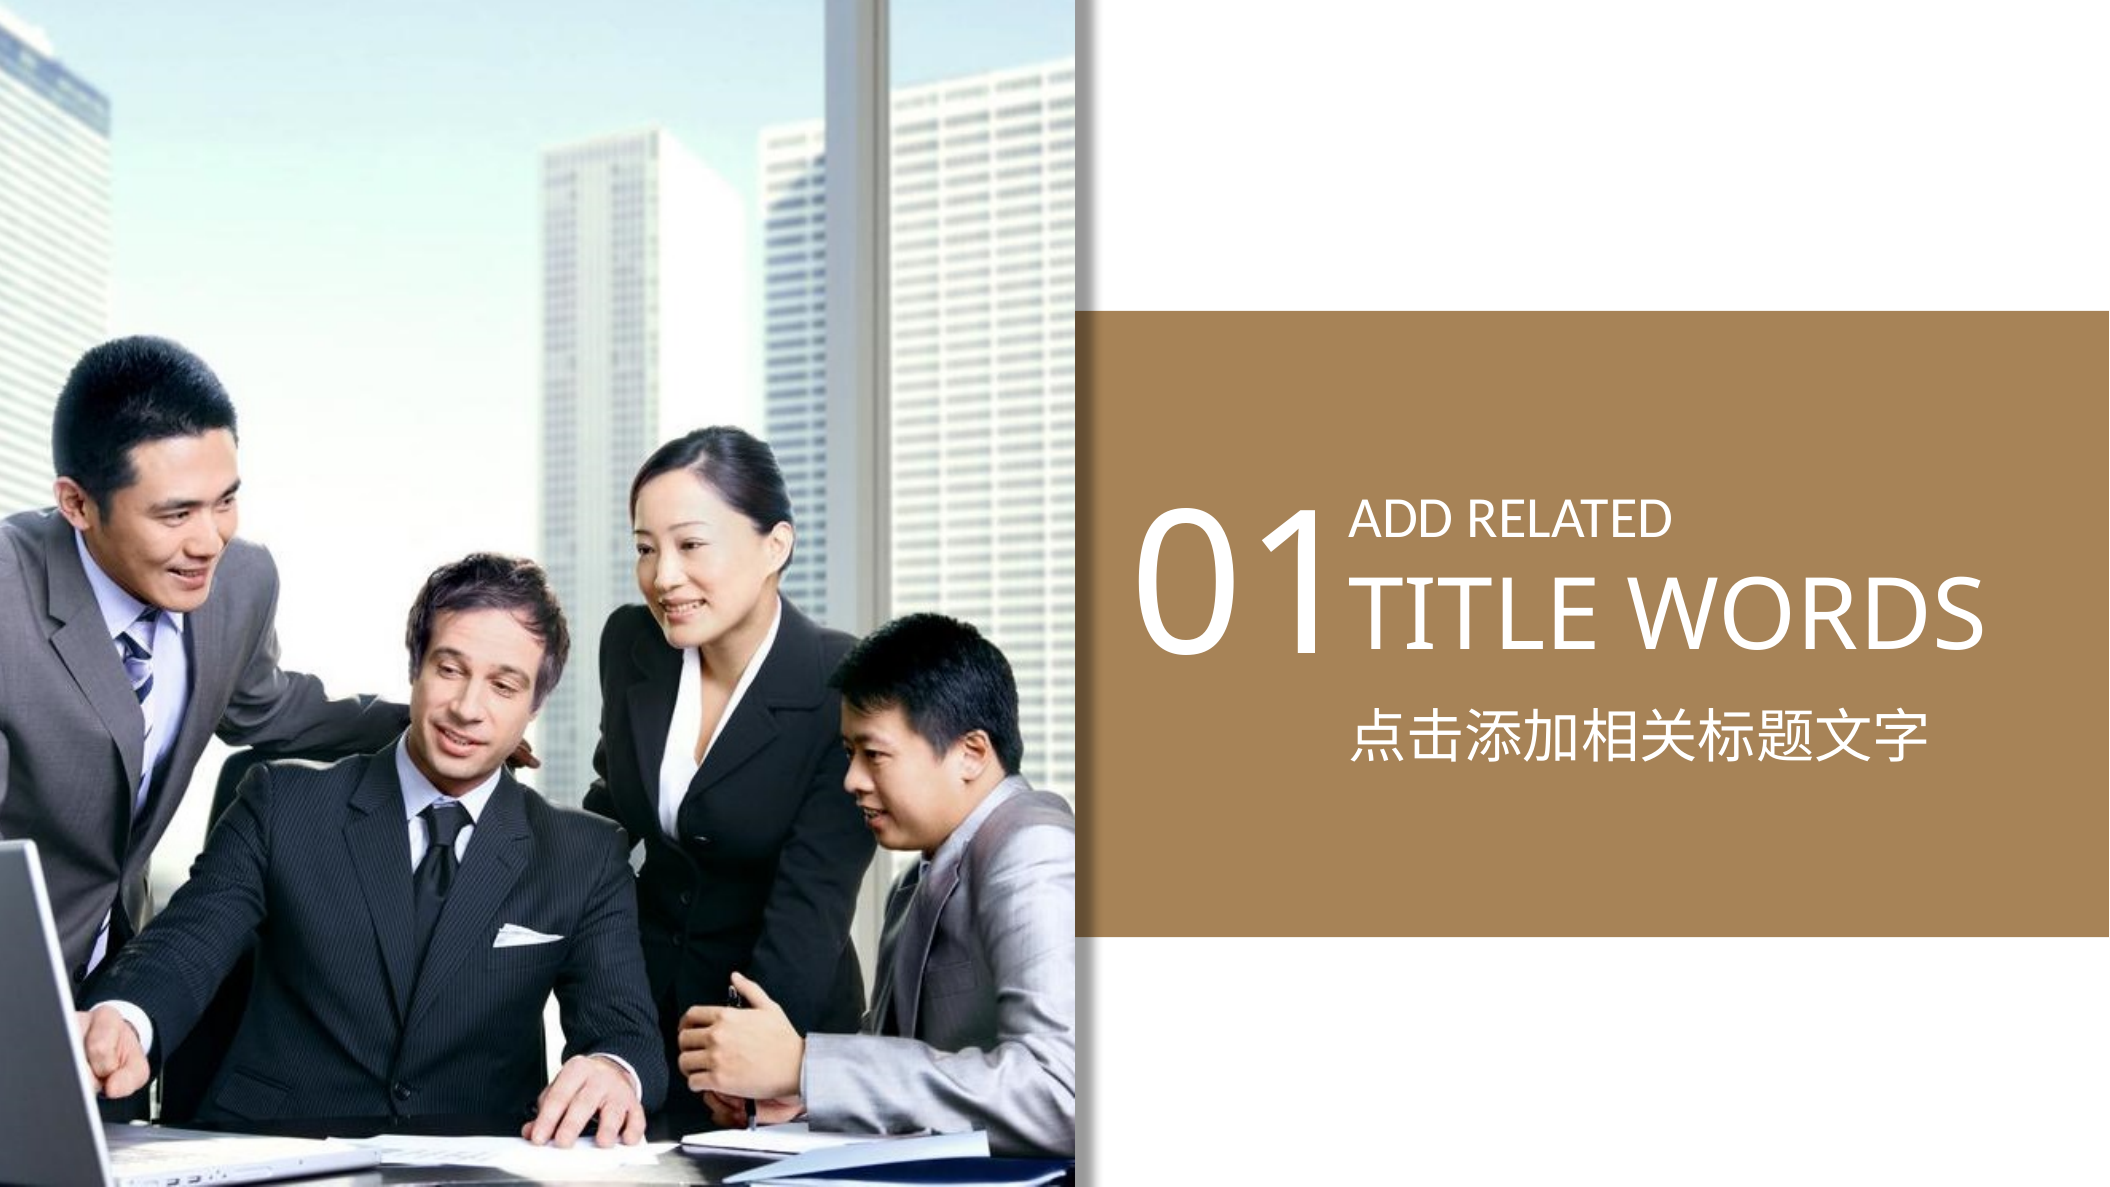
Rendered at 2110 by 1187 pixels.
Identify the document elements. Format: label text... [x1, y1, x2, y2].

text_box 点击添加相关标题文字 [1333, 692, 1969, 777]
text_box 01 [1114, 446, 1431, 702]
text_box [0, 0, 1075, 1187]
text_box ADD RELATED TITLE WORDS [1431, 471, 2108, 677]
text_box [1103, 310, 2109, 938]
